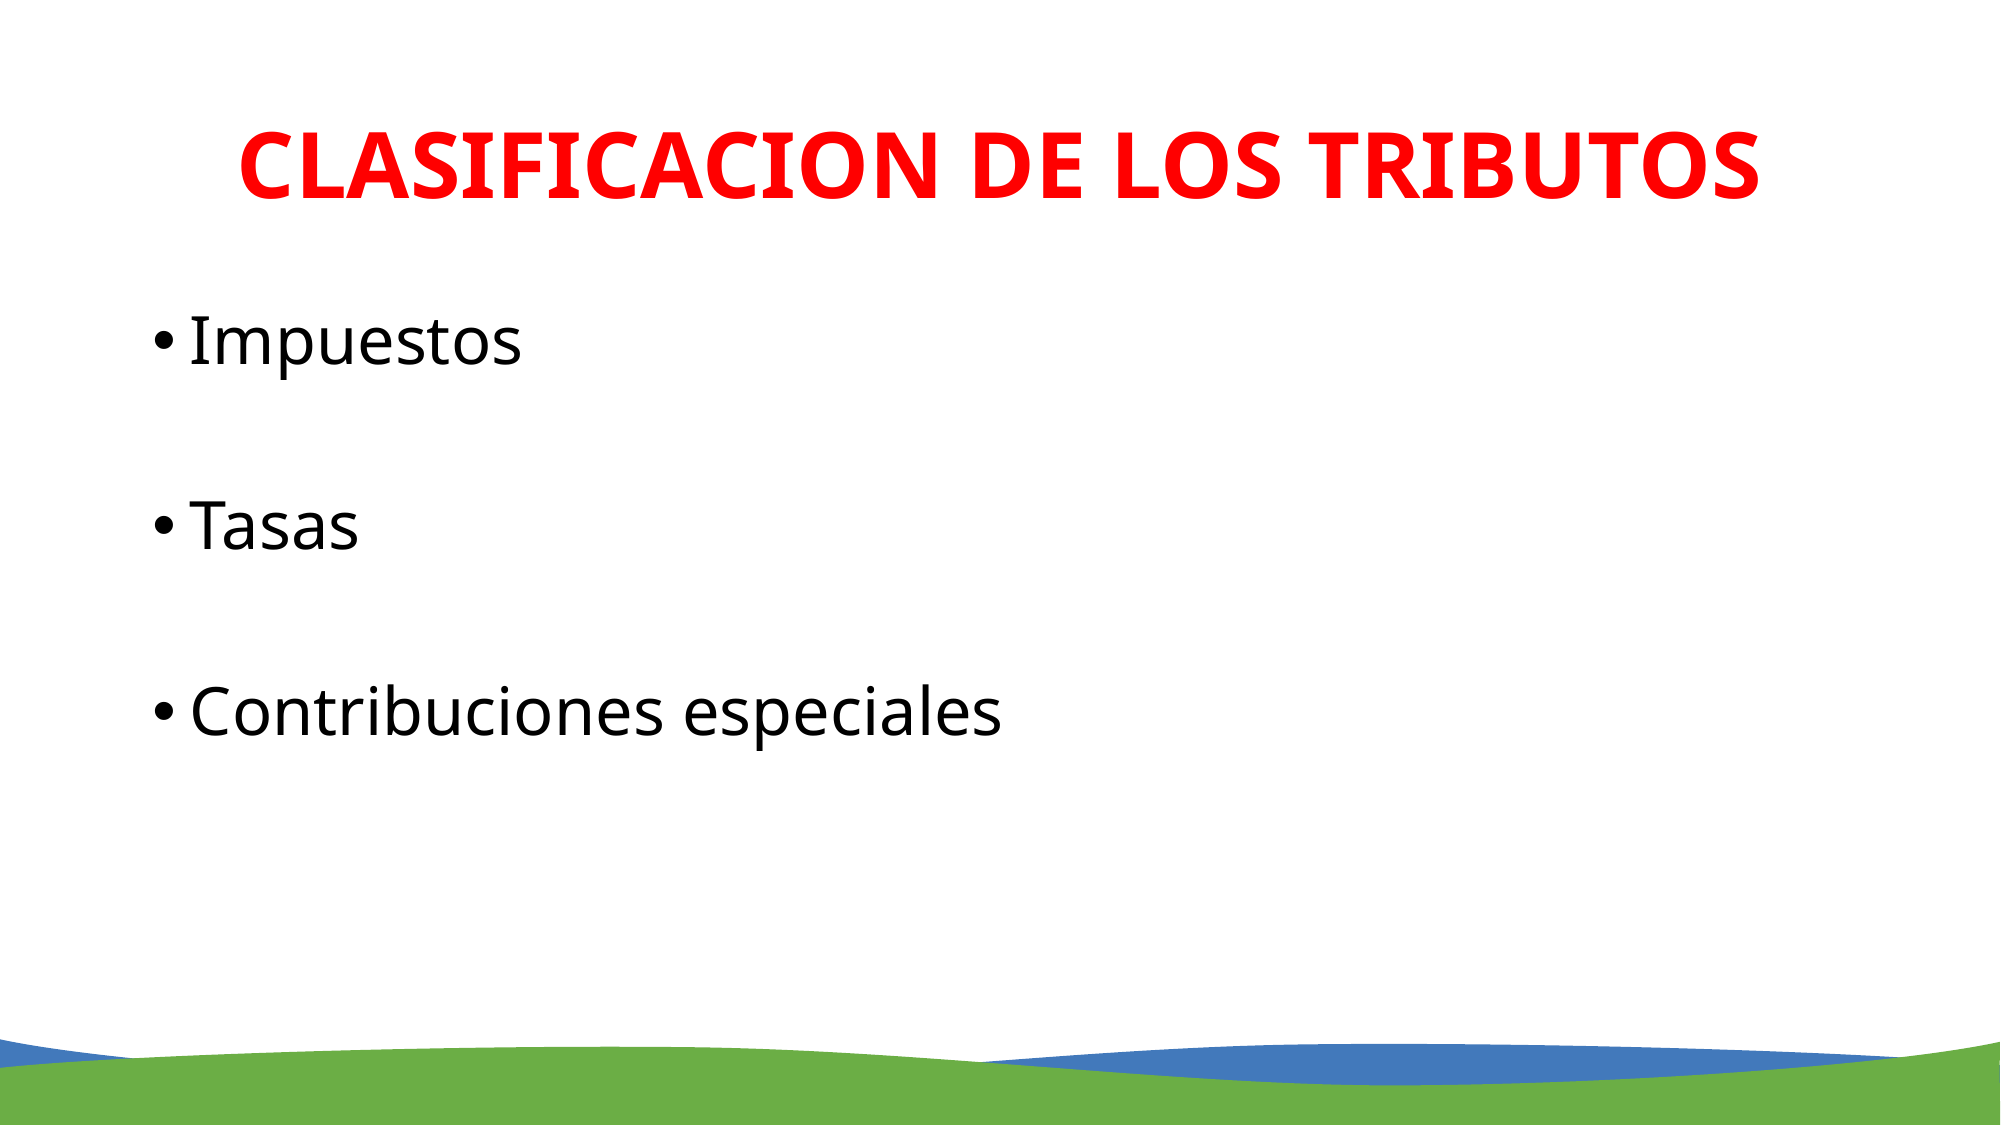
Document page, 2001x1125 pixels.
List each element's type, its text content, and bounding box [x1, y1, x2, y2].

list Impuestos Tasas Contribuciones especiales [137, 299, 1863, 1014]
title CLASIFICACION DE LOS TRIBUTOS [137, 59, 1863, 278]
